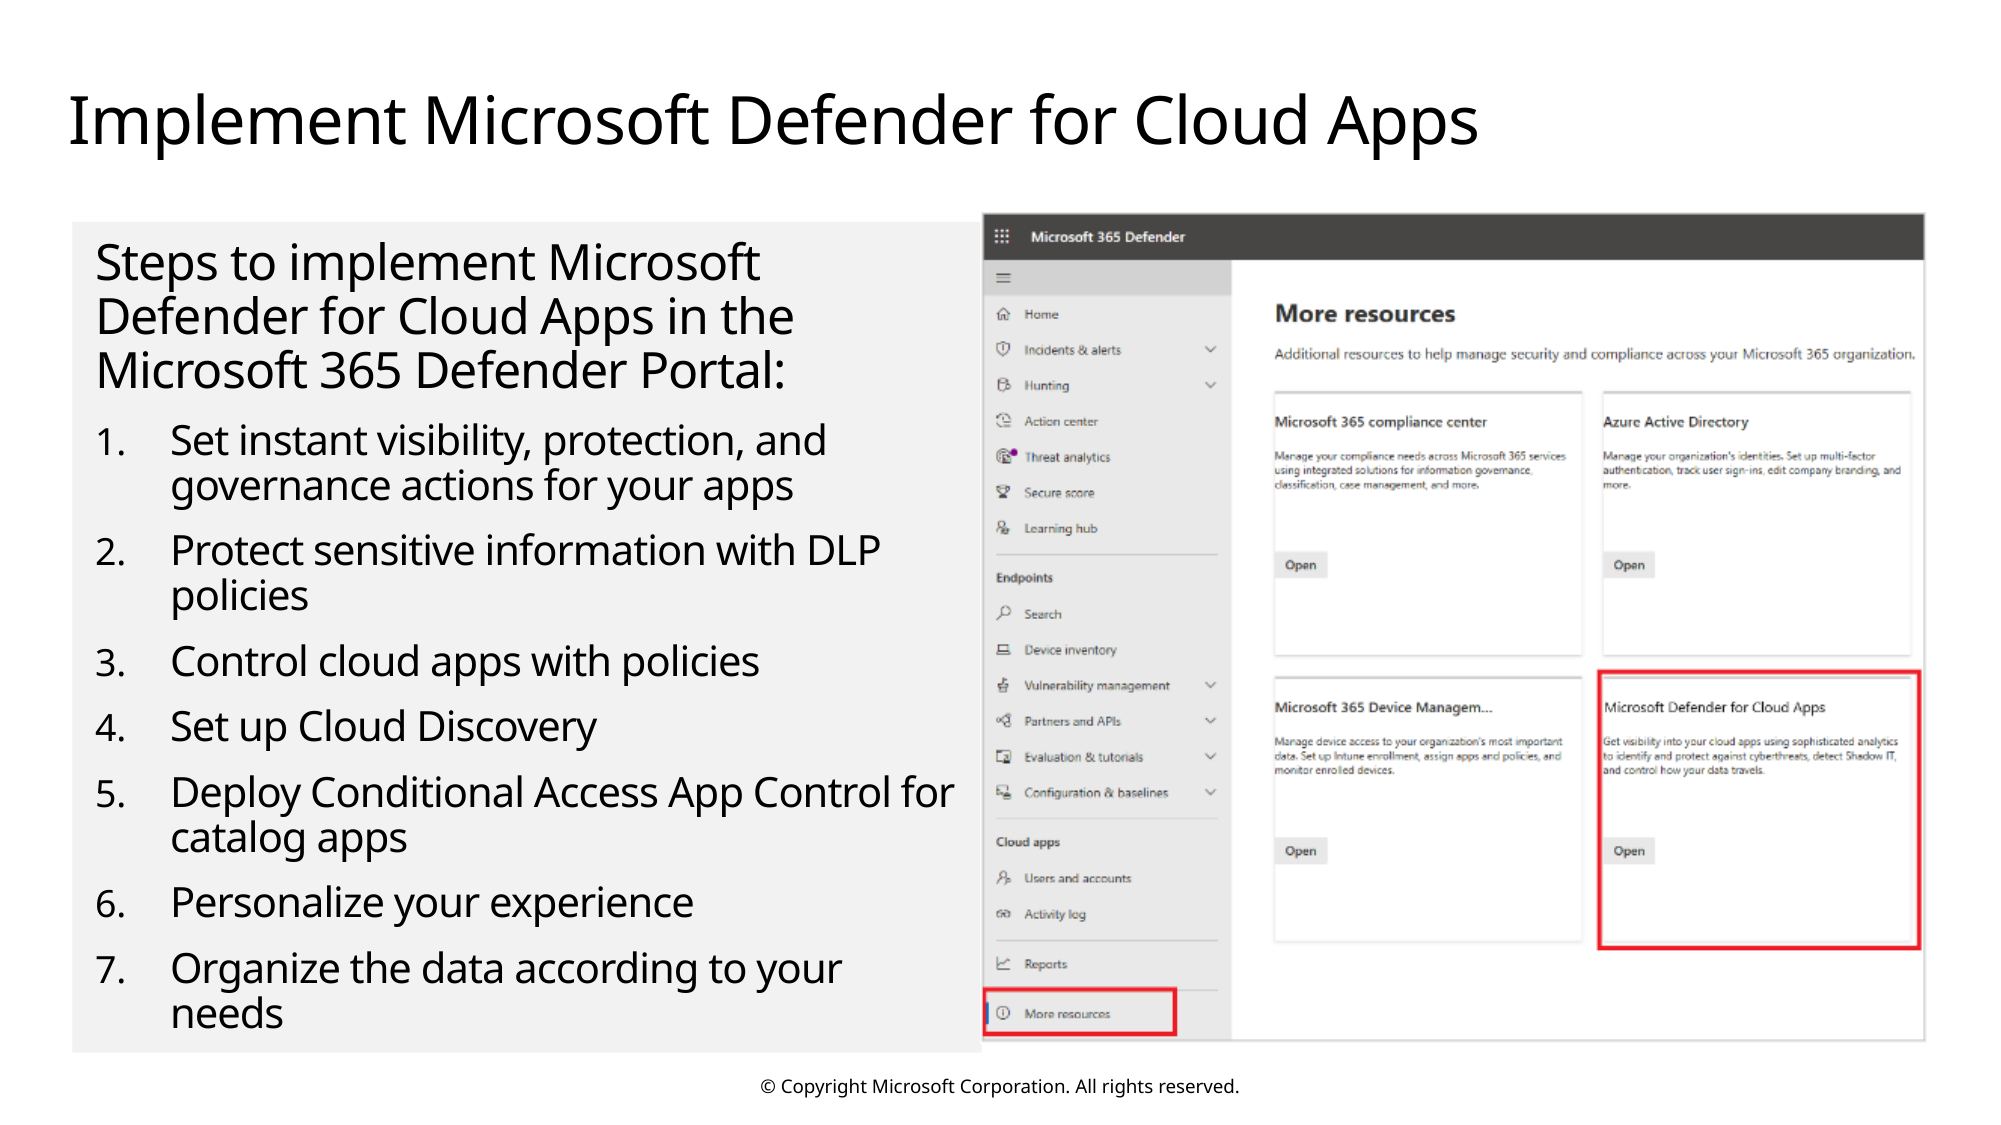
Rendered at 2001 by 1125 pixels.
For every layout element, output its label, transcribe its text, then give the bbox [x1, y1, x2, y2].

title Implement Microsoft Defender for Cloud Apps [68, 72, 1930, 184]
picture [980, 212, 1928, 1044]
list Steps to implement Microsoft Defender for Cloud Apps in the Microsoft 365 Defender Portal: Set instant visibility, protection, and governance actions for your apps Protect sensitive information with DLP policies Control cloud apps with policies Set up Cloud Discovery Deploy Conditional Access App Control for catalog apps Personalize your experience Organize the data according to your needs [72, 221, 982, 1053]
